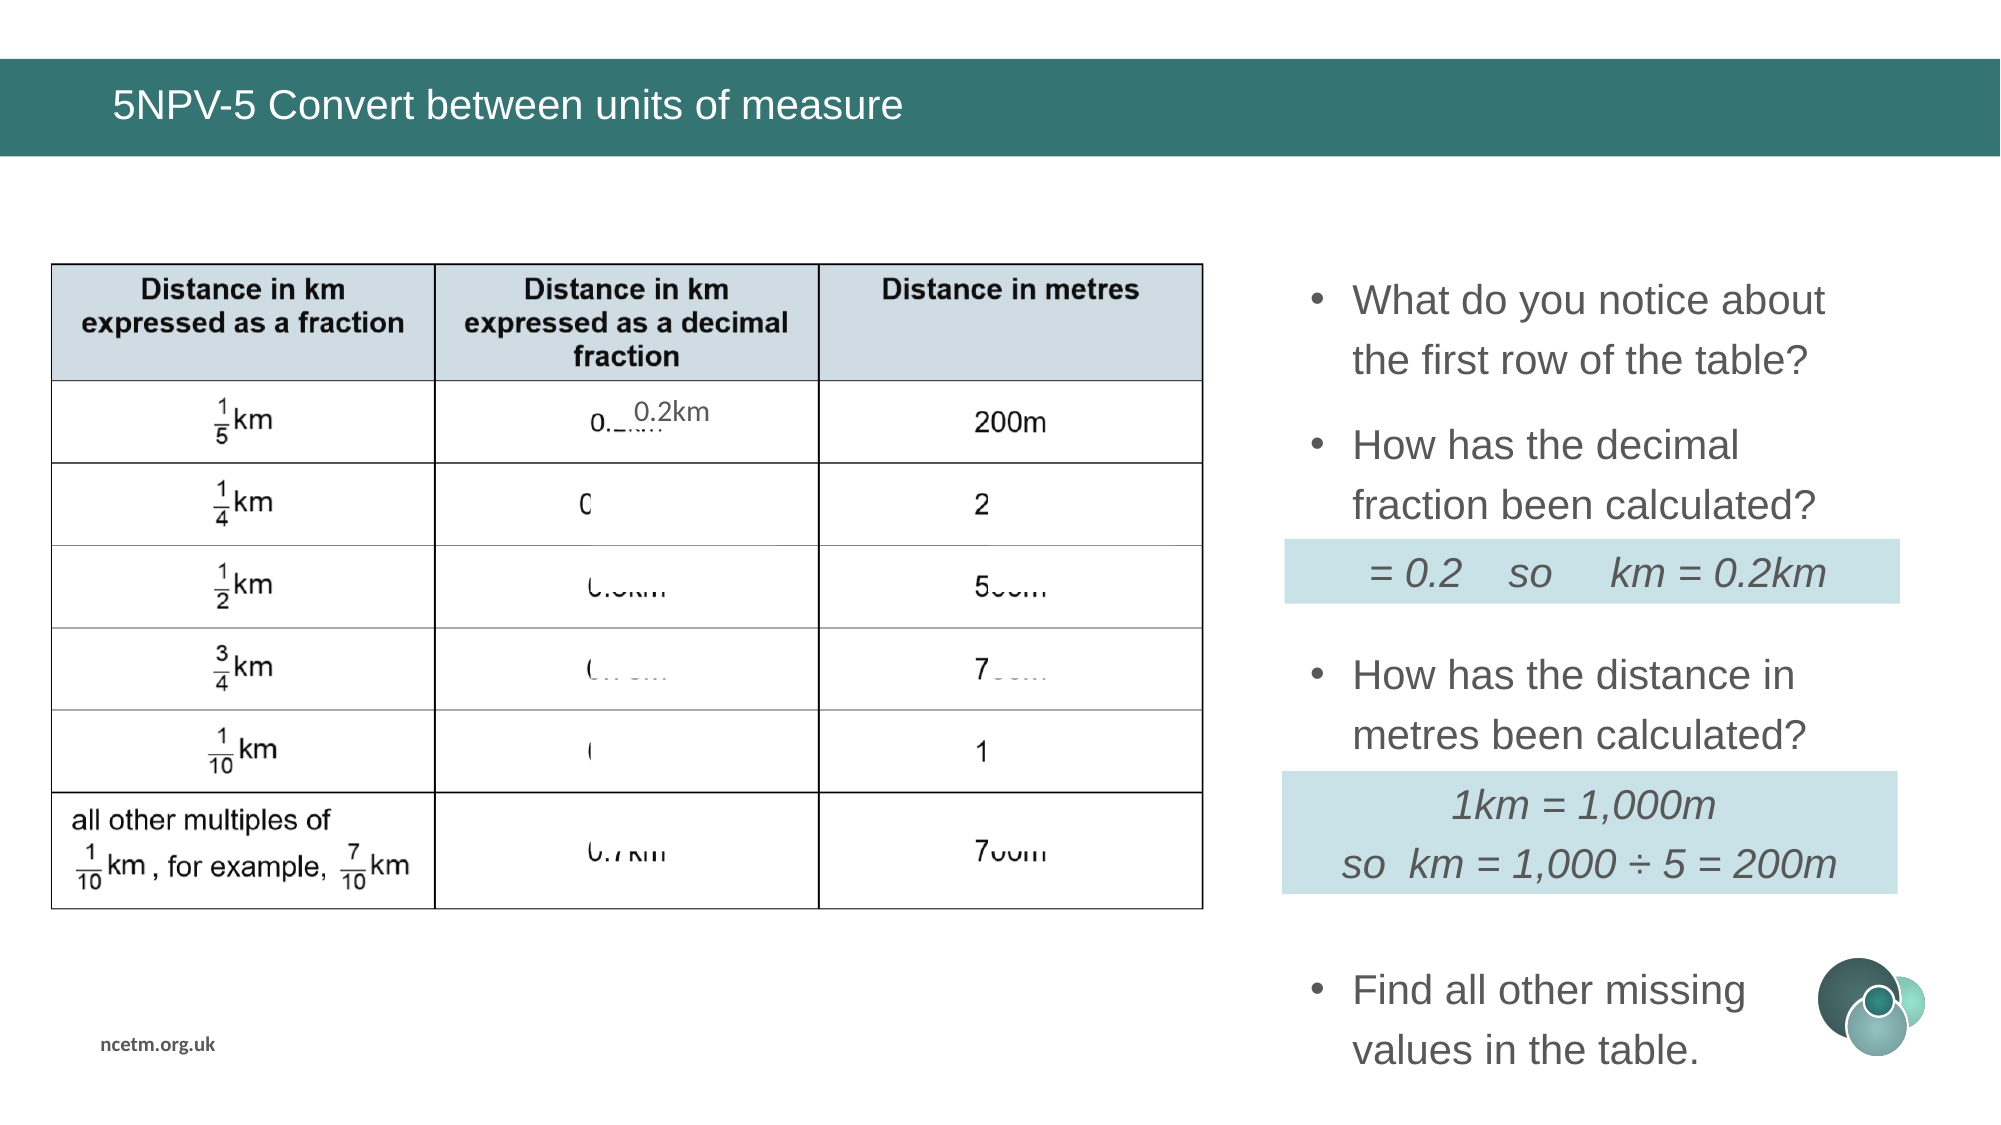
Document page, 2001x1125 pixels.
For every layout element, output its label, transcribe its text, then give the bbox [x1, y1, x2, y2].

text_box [42, 251, 1211, 918]
text_box What do you notice about the first row of the table? How has the decimal fraction been calculated? How has the distance in metres been calculated? Find all other missing values in the table. [1295, 255, 1900, 430]
title 5NPV-5 Convert between units of measure [97, 76, 1945, 147]
picture [1818, 958, 1925, 1056]
